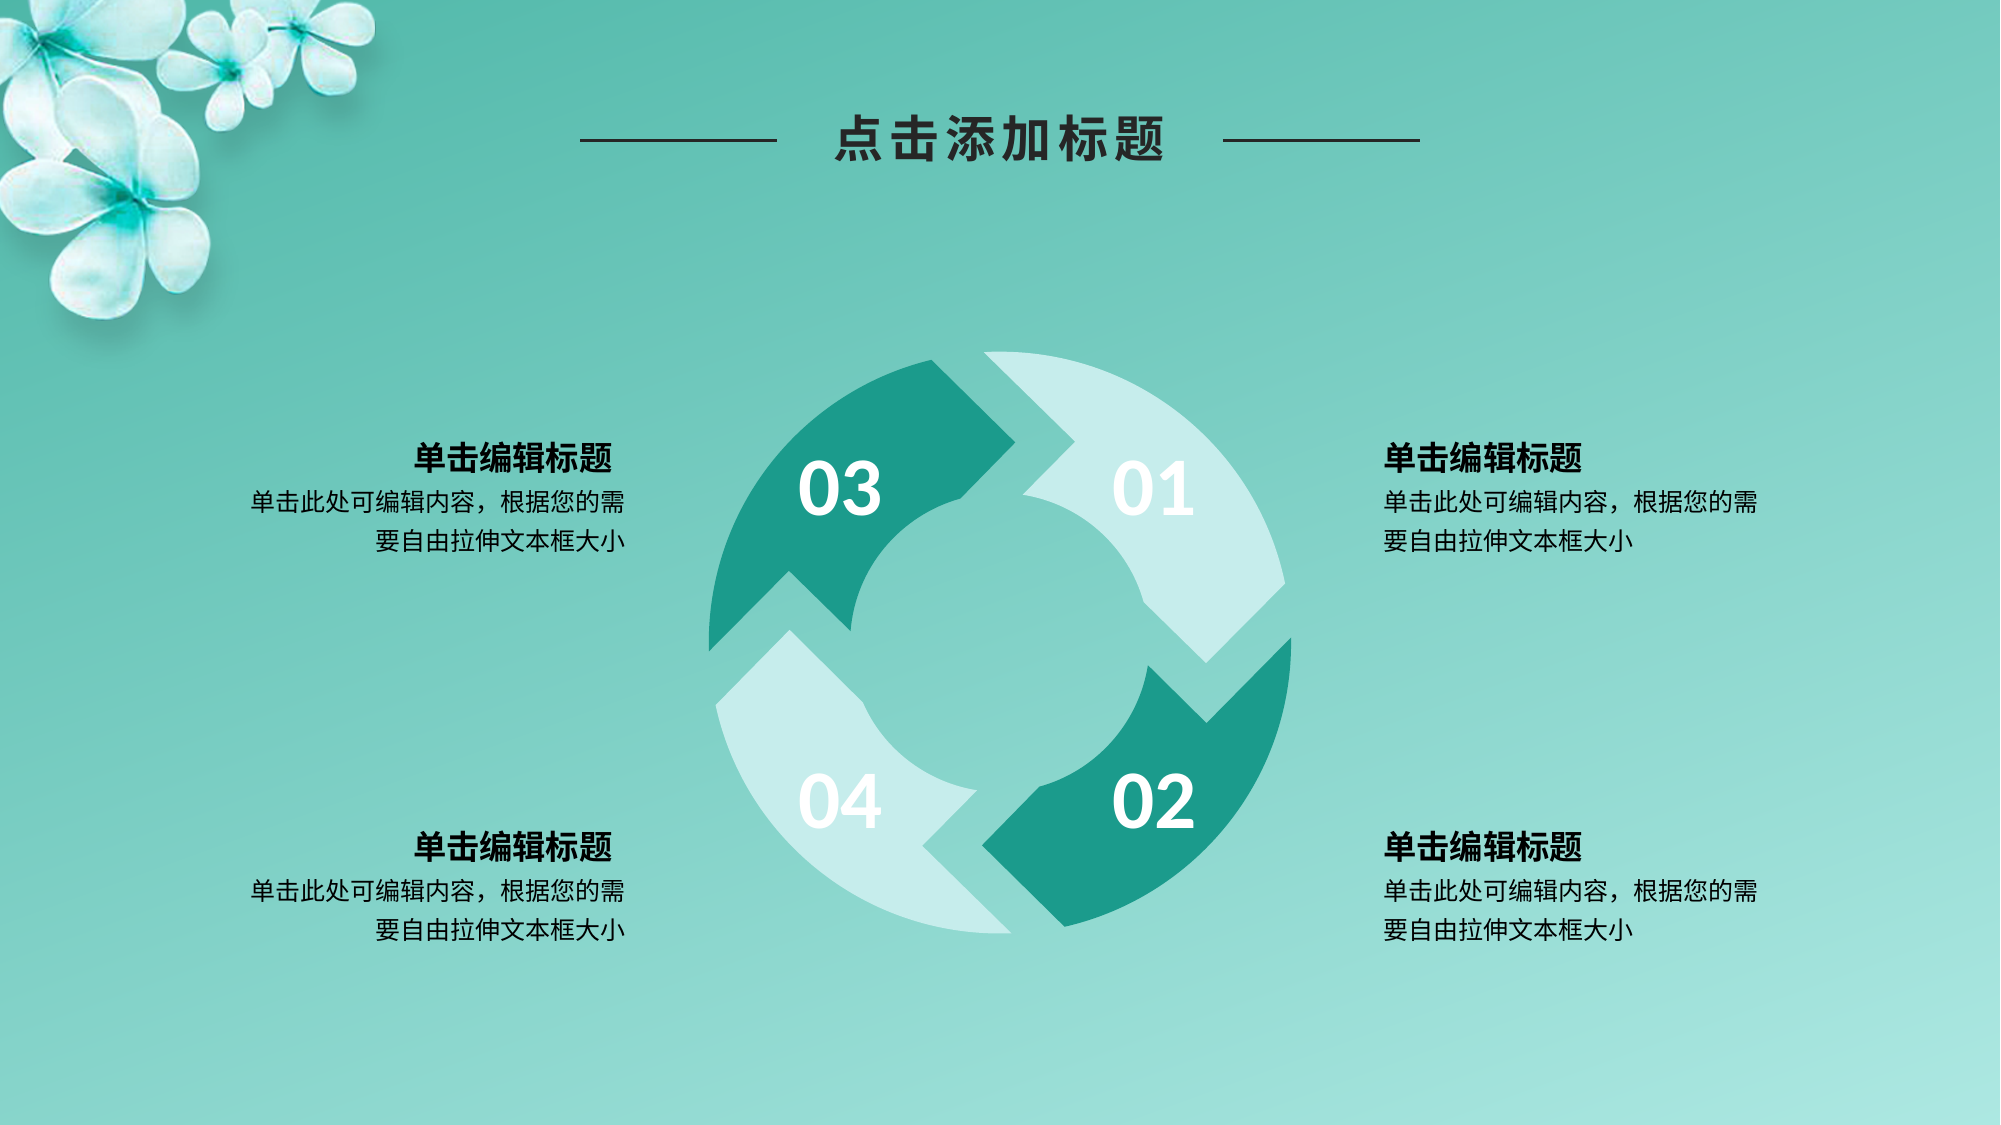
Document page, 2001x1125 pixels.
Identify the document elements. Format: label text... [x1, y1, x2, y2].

text_box 单击编辑标题 [413, 813, 626, 866]
text_box 单击此处可编辑内容，根据您的需要自由拉伸文本框大小 [242, 477, 626, 556]
text_box 单击此处可编辑内容，根据您的需要自由拉伸文本框大小 [242, 866, 626, 945]
text_box 单击编辑标题 [413, 424, 626, 477]
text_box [708, 351, 1292, 934]
text_box 单击此处可编辑内容，根据您的需要自由拉伸文本框大小 [1383, 866, 1767, 945]
text_box 单击此处可编辑内容，根据您的需要自由拉伸文本框大小 [1383, 477, 1767, 556]
text_box 单击编辑标题 [1383, 813, 1596, 866]
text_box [580, 100, 1420, 177]
picture [0, 0, 404, 372]
text_box 单击编辑标题 [1383, 424, 1596, 477]
